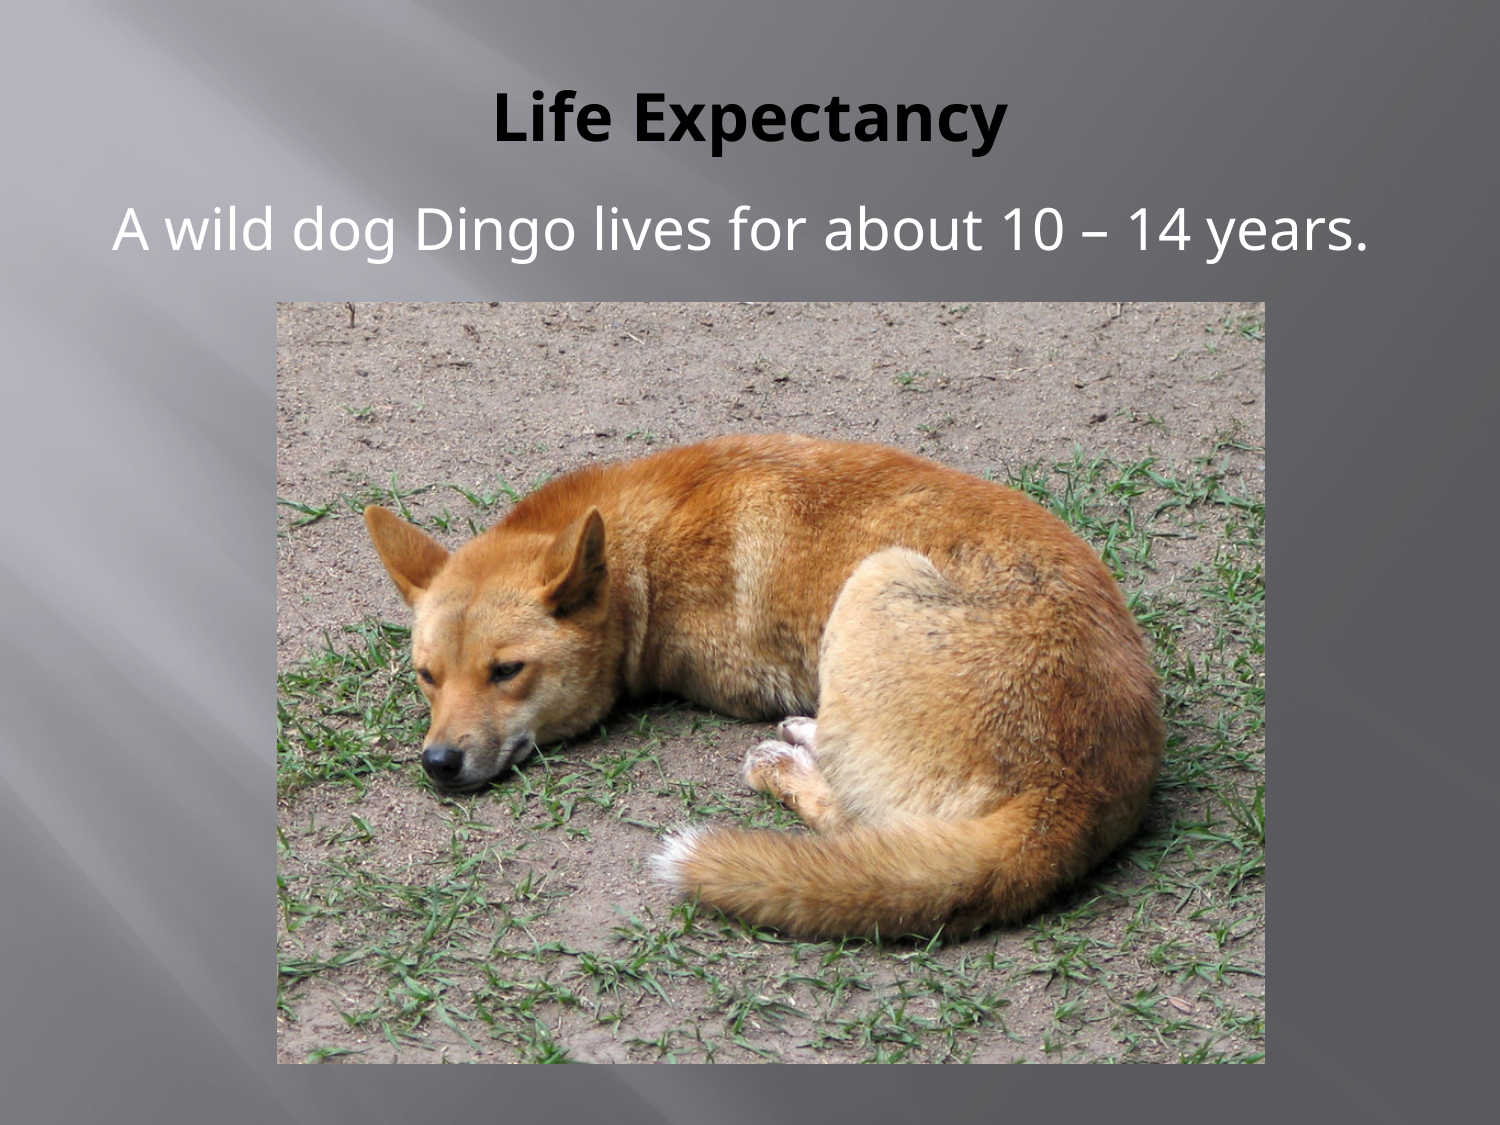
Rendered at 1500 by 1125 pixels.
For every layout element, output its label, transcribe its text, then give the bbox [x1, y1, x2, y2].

picture [277, 302, 1265, 1065]
list A wild dog Dingo lives for about 10 – 14 years. [75, 184, 1425, 1125]
title Life Expectancy [75, 45, 1425, 184]
